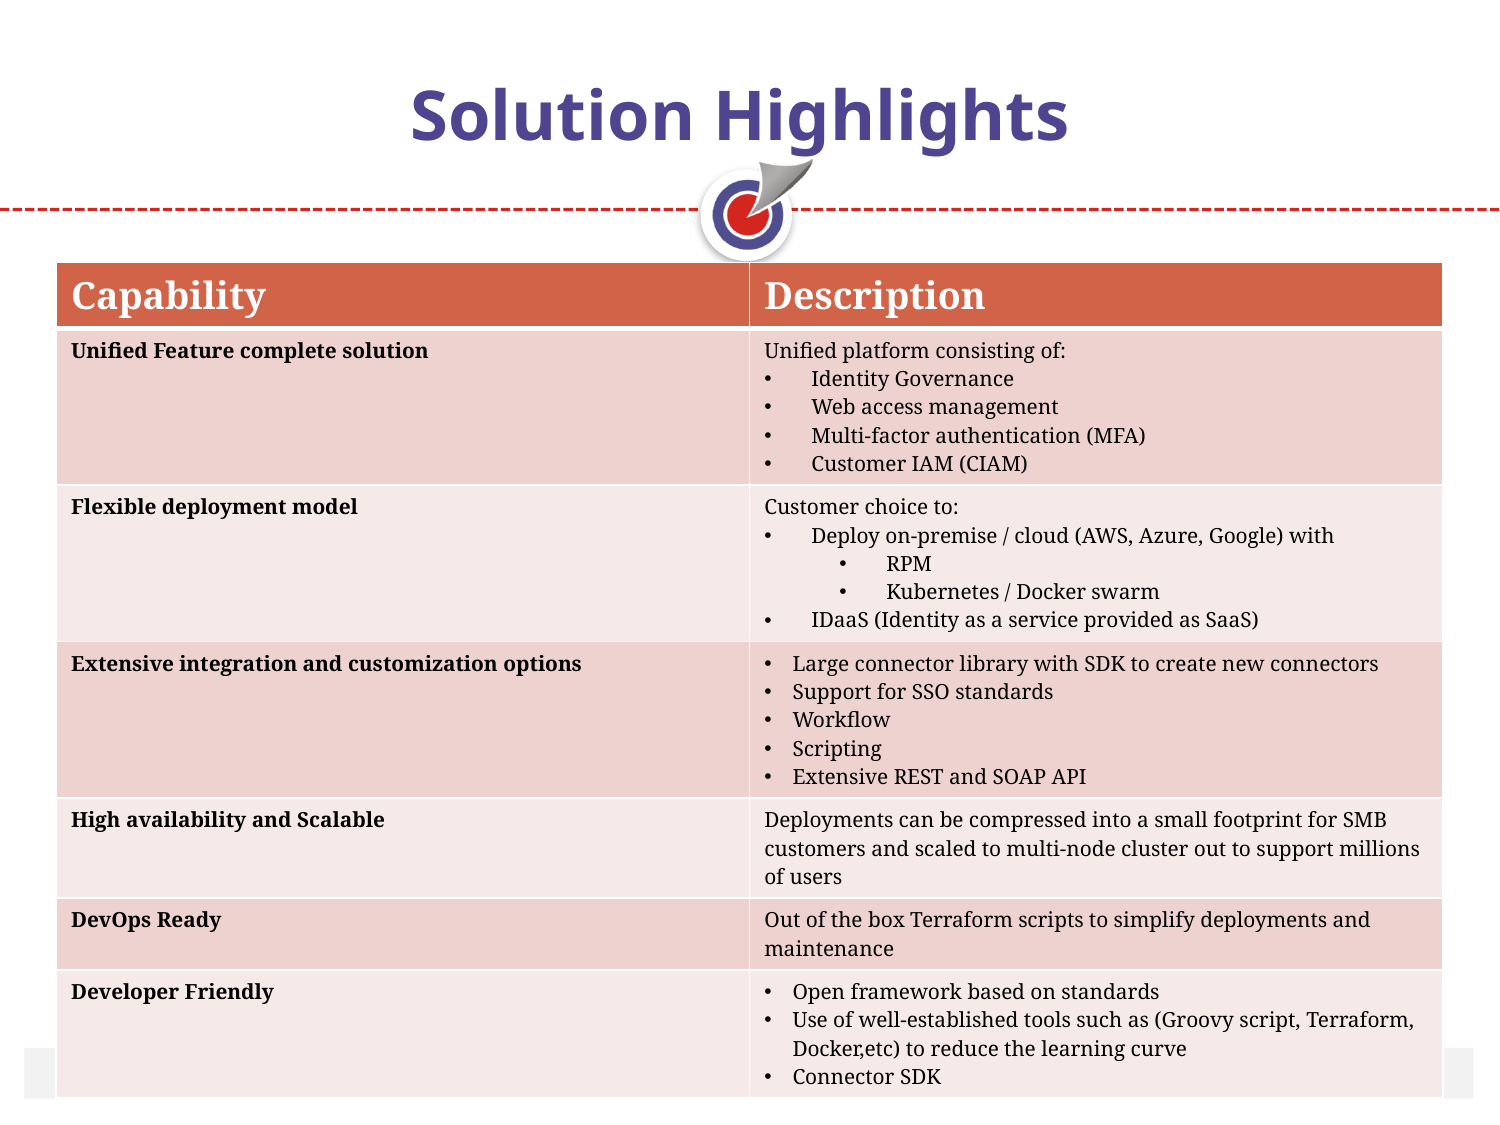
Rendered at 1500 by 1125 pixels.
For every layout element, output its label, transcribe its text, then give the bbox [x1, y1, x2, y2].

table_cell Unified Feature complete solution [57, 331, 749, 484]
table_cell Out of the box Terraform scripts to simplify deployments and maintenance [750, 899, 1442, 969]
table_cell Unified platform consisting of: Identity Governance Web access management Multi-factor authentication (MFA) Customer IAM (CIAM) [750, 331, 1442, 484]
title Solution Highlights [49, 37, 1450, 162]
table_cell Deployments can be compressed into a small footprint for SMB customers and scaled to multi-node cluster out to support millions of users [750, 799, 1442, 897]
table_header Capability [57, 263, 749, 326]
table_cell High availability and Scalable [57, 799, 749, 897]
table_cell Flexible deployment model [57, 486, 749, 641]
table_cell Open framework based on standards Use of well-established tools such as (Groovy script, Terraform, Docker,etc) to reduce the learning curve Connector SDK [750, 971, 1442, 1097]
table_cell Large connector library with SDK to create new connectors Support for SSO standards Workflow Scripting Extensive REST and SOAP API [750, 642, 1442, 797]
table_cell Customer choice to: Deploy on-premise / cloud (AWS, Azure, Google) with RPM Kubernetes / Docker swarm IDaaS (Identity as a service provided as SaaS) [750, 486, 1442, 641]
table_cell Extensive integration and customization options [57, 642, 749, 797]
picture [712, 162, 813, 250]
table_header Description [750, 263, 1442, 326]
table_cell DevOps Ready [57, 899, 749, 969]
table_cell Developer Friendly [57, 971, 749, 1097]
